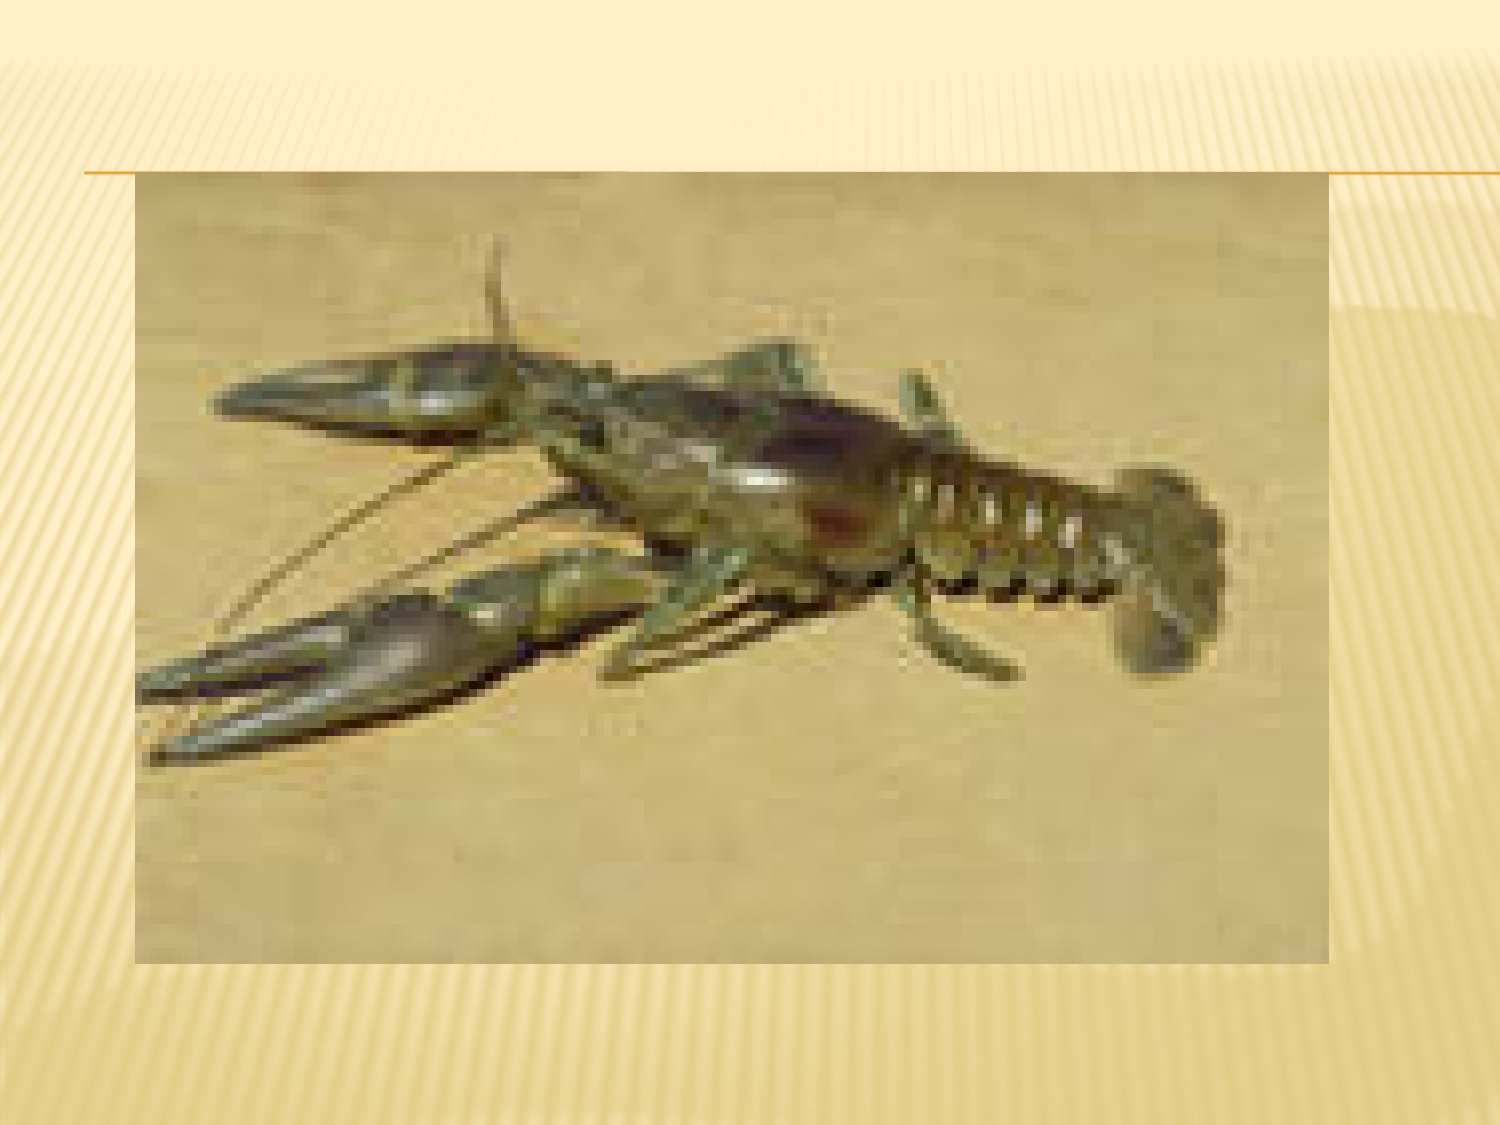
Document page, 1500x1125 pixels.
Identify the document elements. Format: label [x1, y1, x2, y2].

list [135, 172, 1329, 965]
